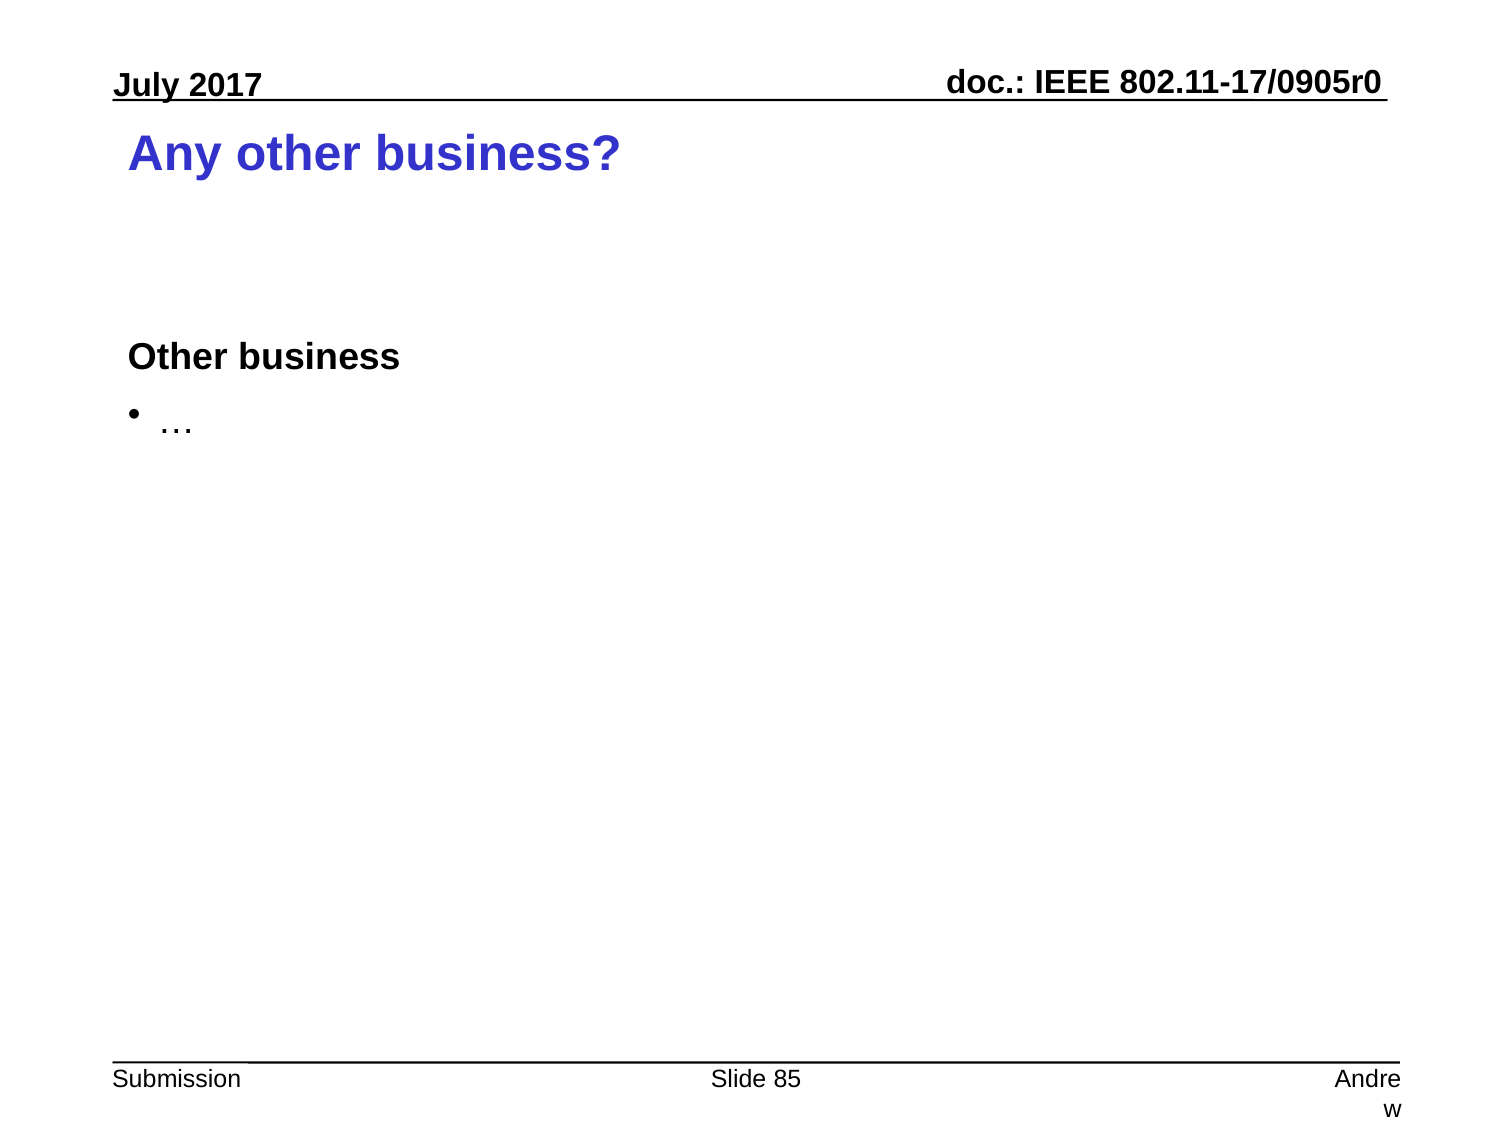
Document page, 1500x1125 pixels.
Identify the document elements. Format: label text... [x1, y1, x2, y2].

footer Andrew Myles, Cisco [1320, 1061, 1402, 1093]
slide_number Slide 85 [709, 1061, 803, 1093]
list Other business … [112, 324, 1388, 1000]
title Any other business? [112, 112, 1388, 288]
